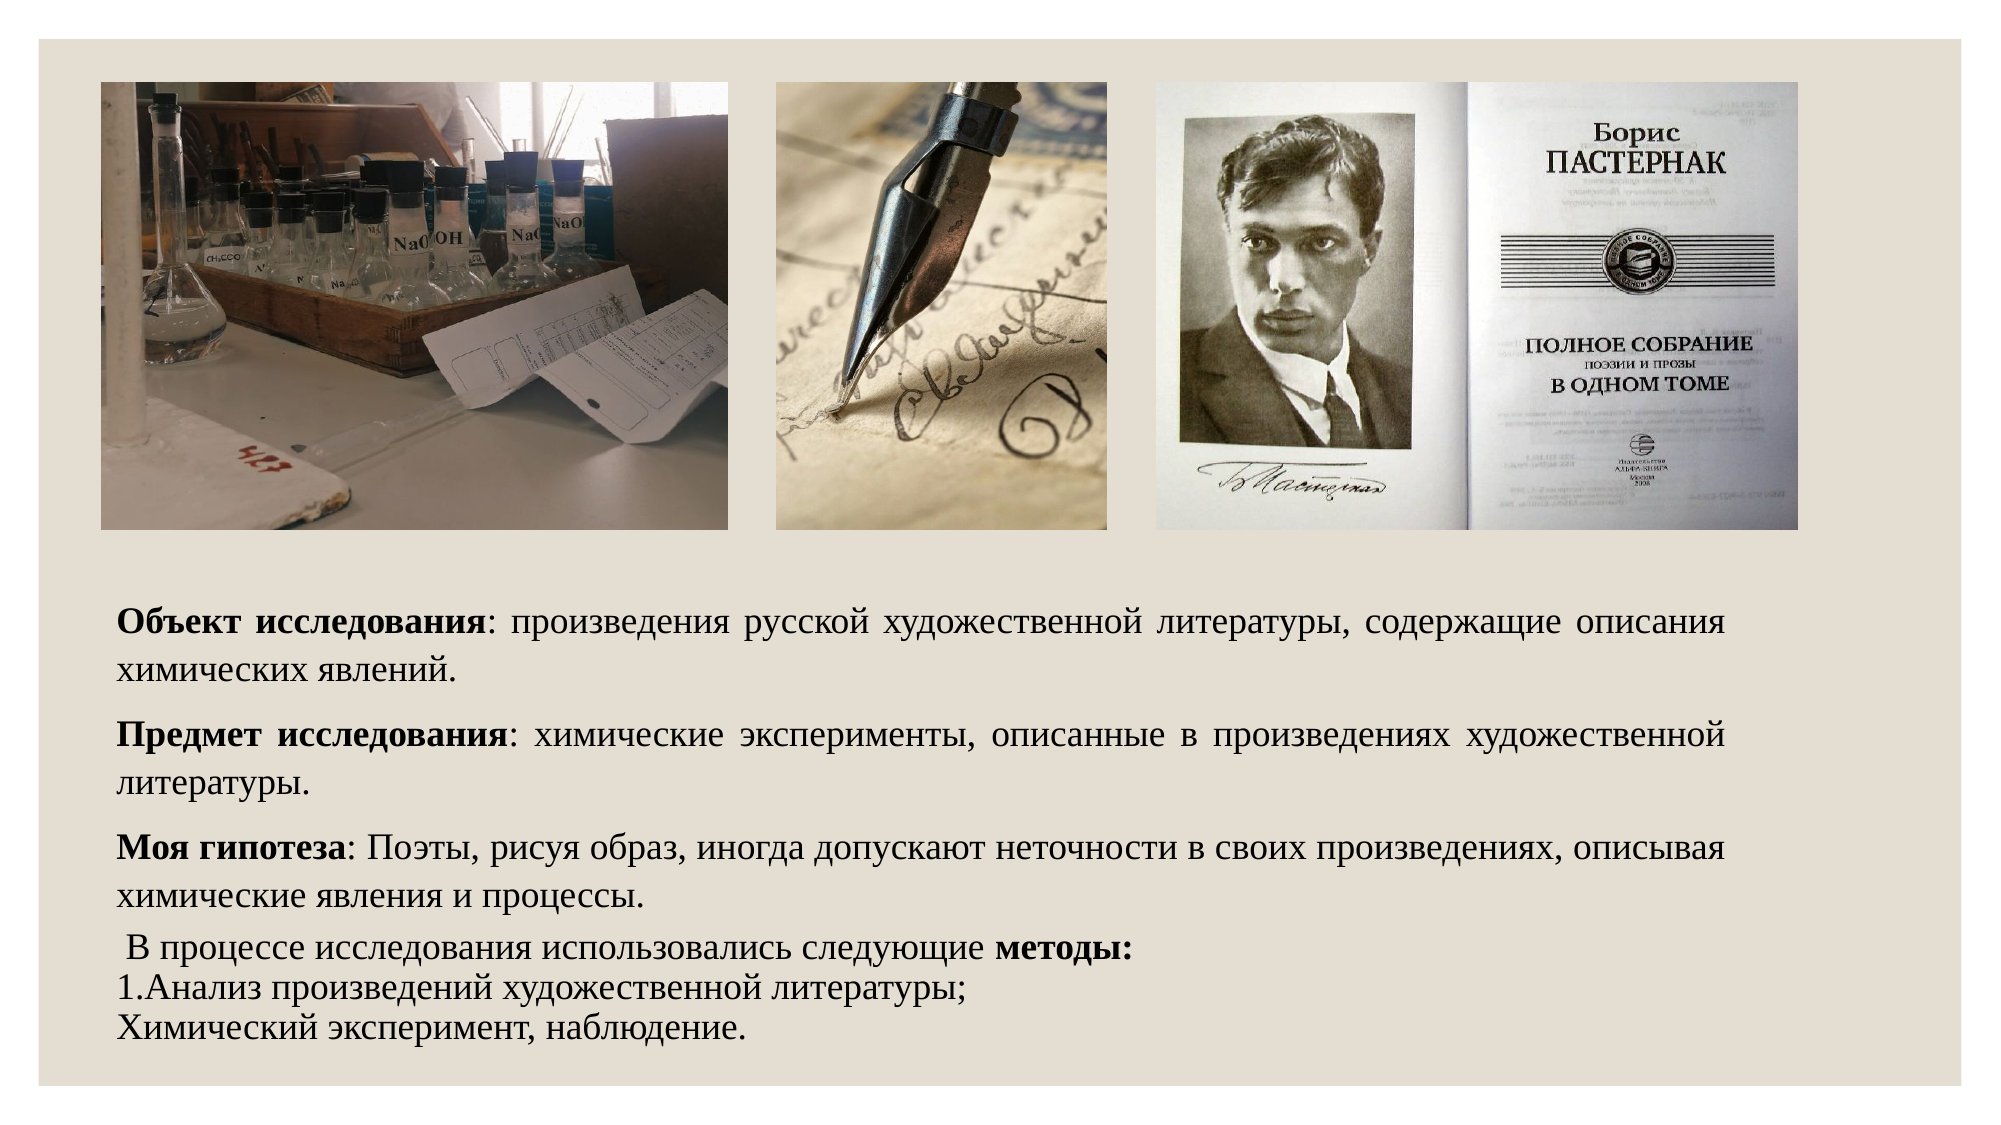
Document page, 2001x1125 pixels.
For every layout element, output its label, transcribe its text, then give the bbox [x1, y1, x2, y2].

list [1156, 82, 1798, 530]
picture [776, 82, 1107, 530]
text_box Объект исследования: произведения русской художественной литературы, содержащие описания химических явлений. Предмет исследования: химические эксперименты, описанные в произведениях художественной литературы. Моя гипотеза: Поэты, рисуя образ, иногда допускают неточности в своих произведениях, описывая химические явления и процессы. В процессе исследования использовались следующие методы: 1.Анализ произведений художественной литературы; Химический эксперимент, наблюдение. [101, 585, 1742, 1055]
picture [101, 82, 728, 530]
